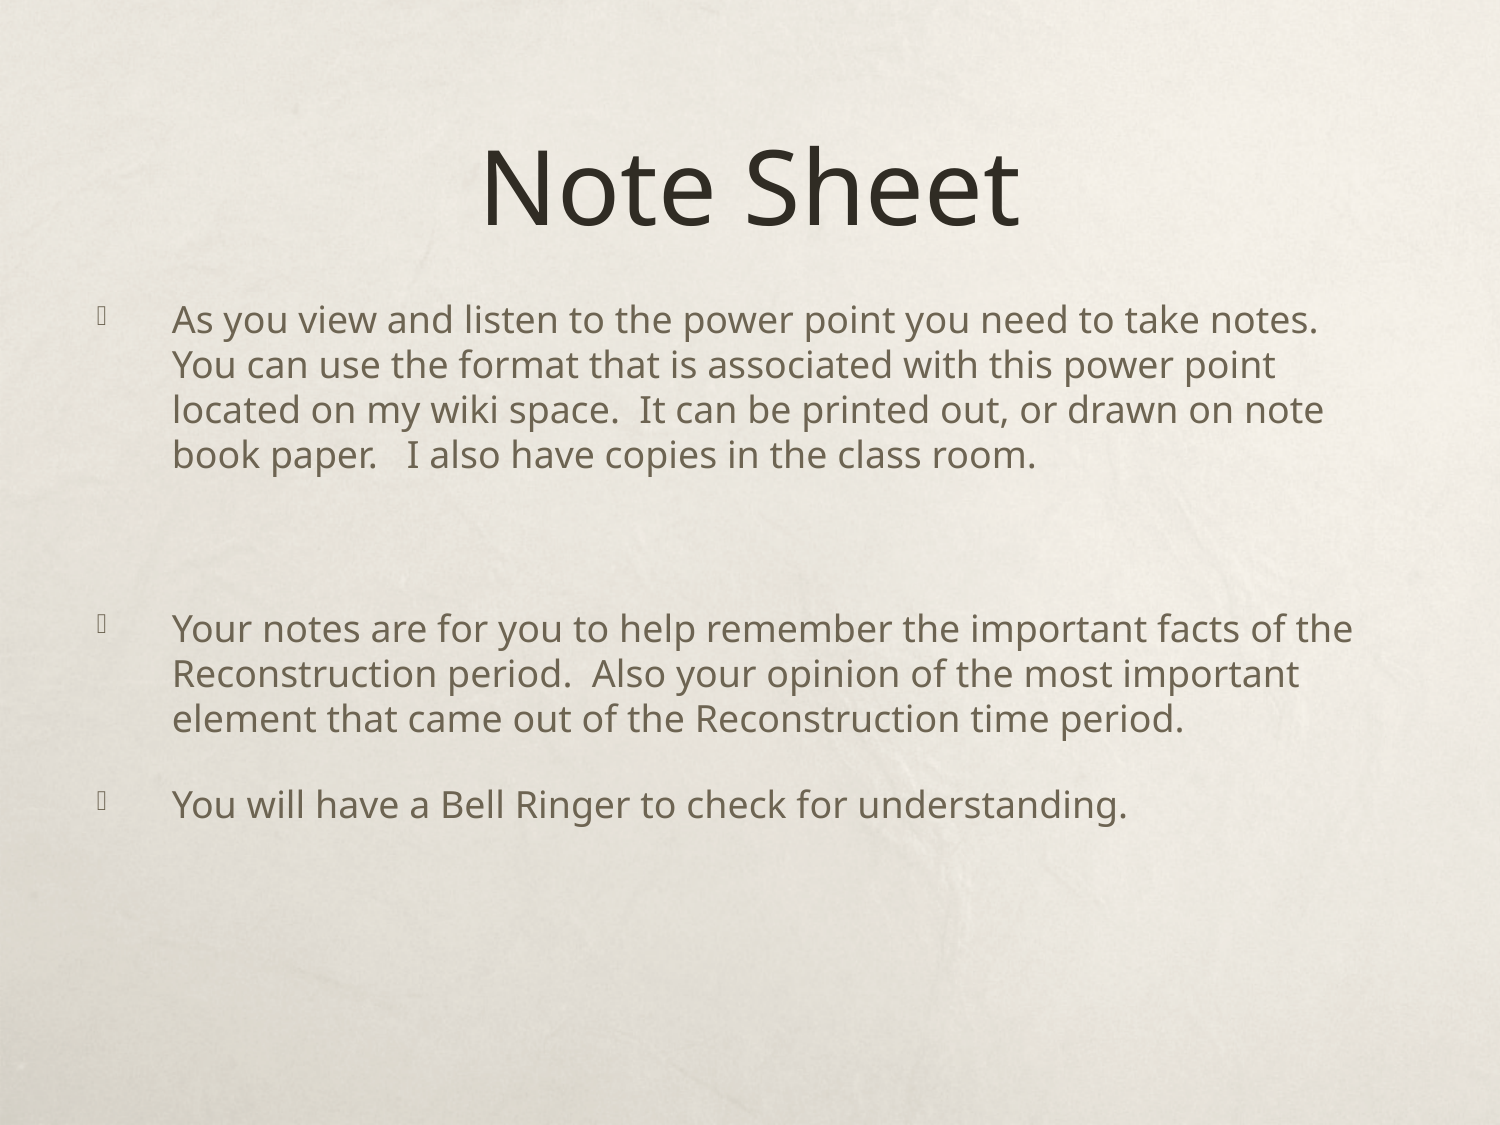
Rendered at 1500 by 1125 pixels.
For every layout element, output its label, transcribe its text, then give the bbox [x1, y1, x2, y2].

list As you view and listen to the power point you need to take notes. You can use the format that is associated with this power point located on my wiki space. It can be printed out, or drawn on note book paper. I also have copies in the class room. Your notes are for you to help remember the important facts of the Reconstruction period. Also your opinion of the most important element that came out of the Reconstruction time period. You will have a Bell Ringer to check for understanding. [81, 288, 1419, 1005]
title Note Sheet [81, 15, 1419, 254]
